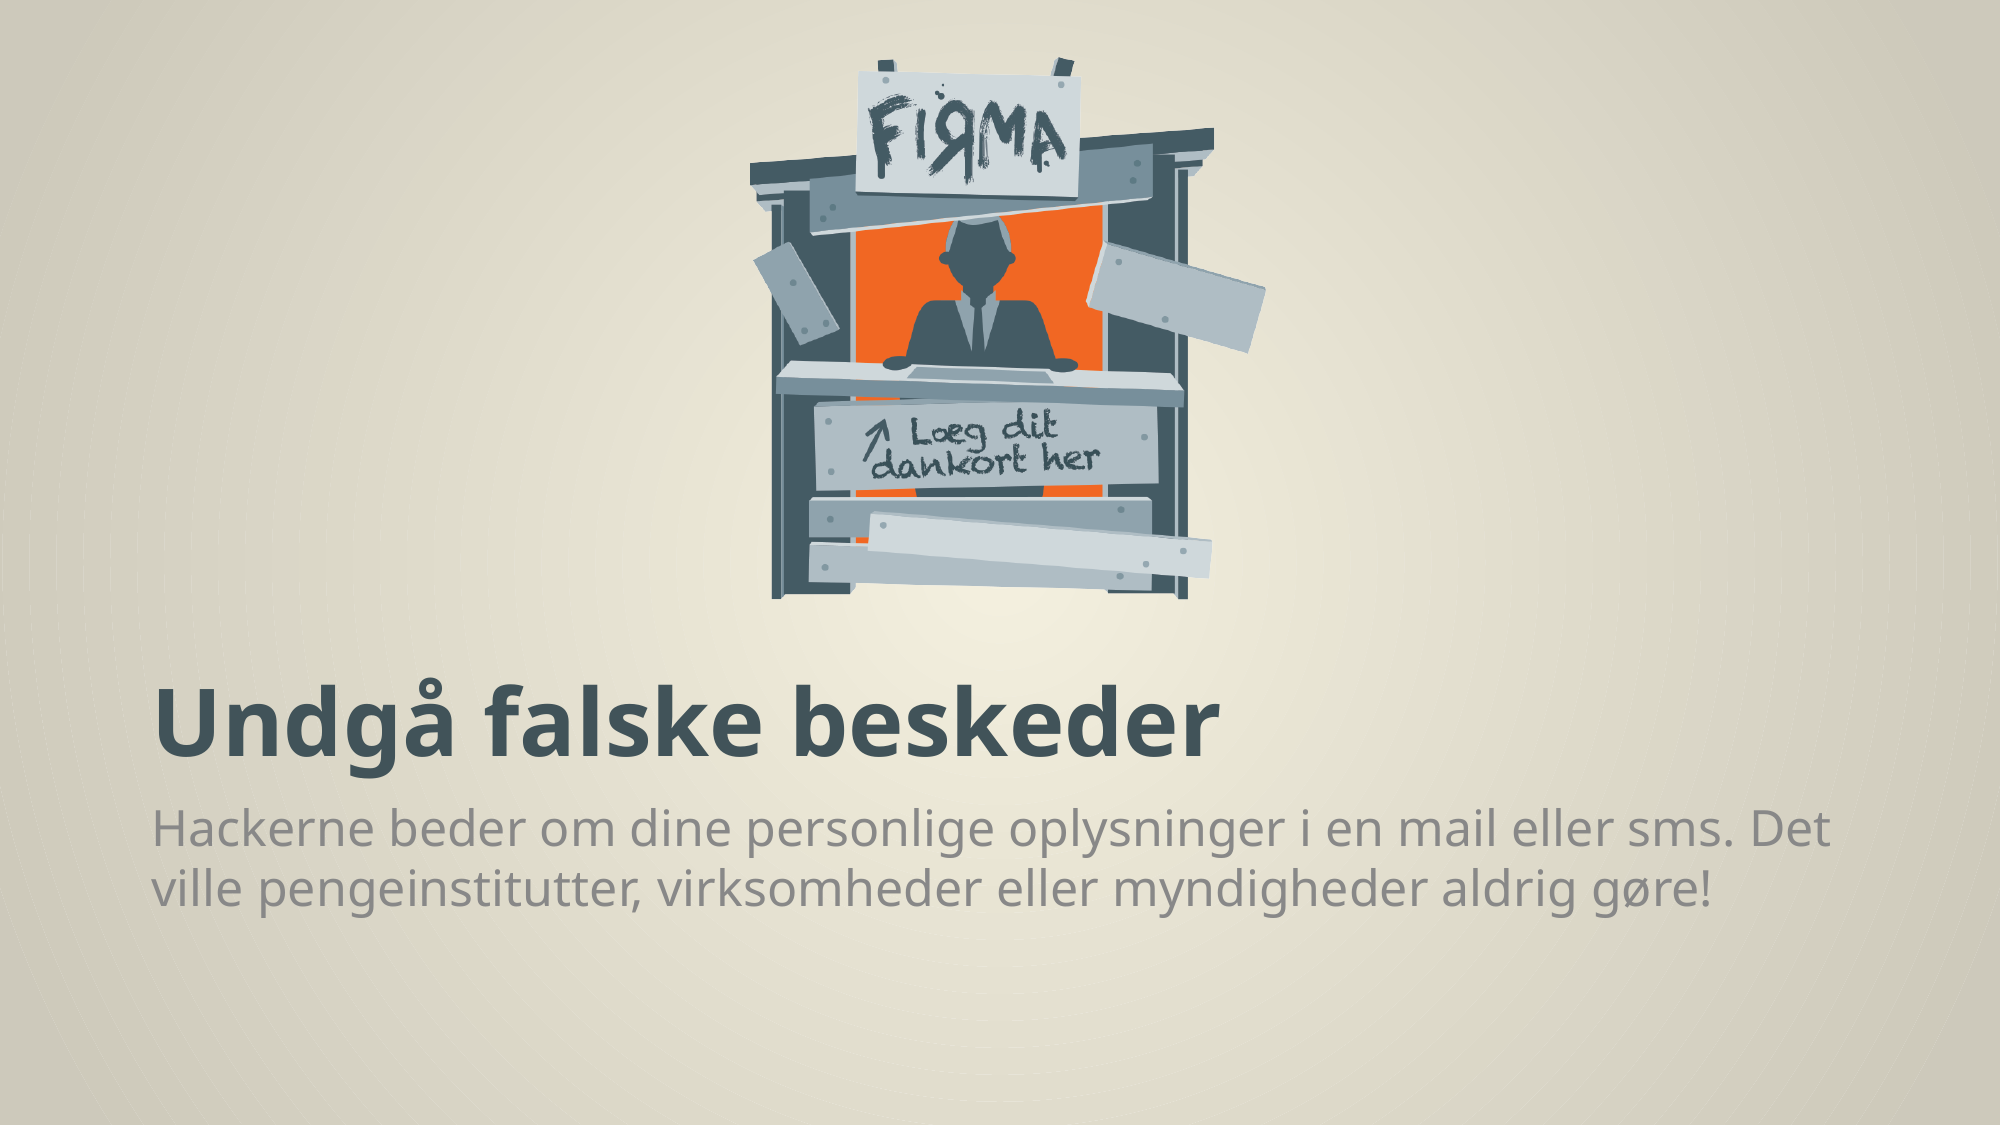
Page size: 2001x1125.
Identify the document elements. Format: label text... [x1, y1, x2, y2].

title Undgå falske beskeder [136, 316, 1862, 785]
picture [750, 57, 1266, 601]
text_box [0, 0, 2000, 1125]
list Hackerne beder om dine personlige oplysninger i en mail eller sms. Det ville pengeinstitutter, virksomheder eller myndigheder aldrig gøre! [136, 788, 1862, 1035]
